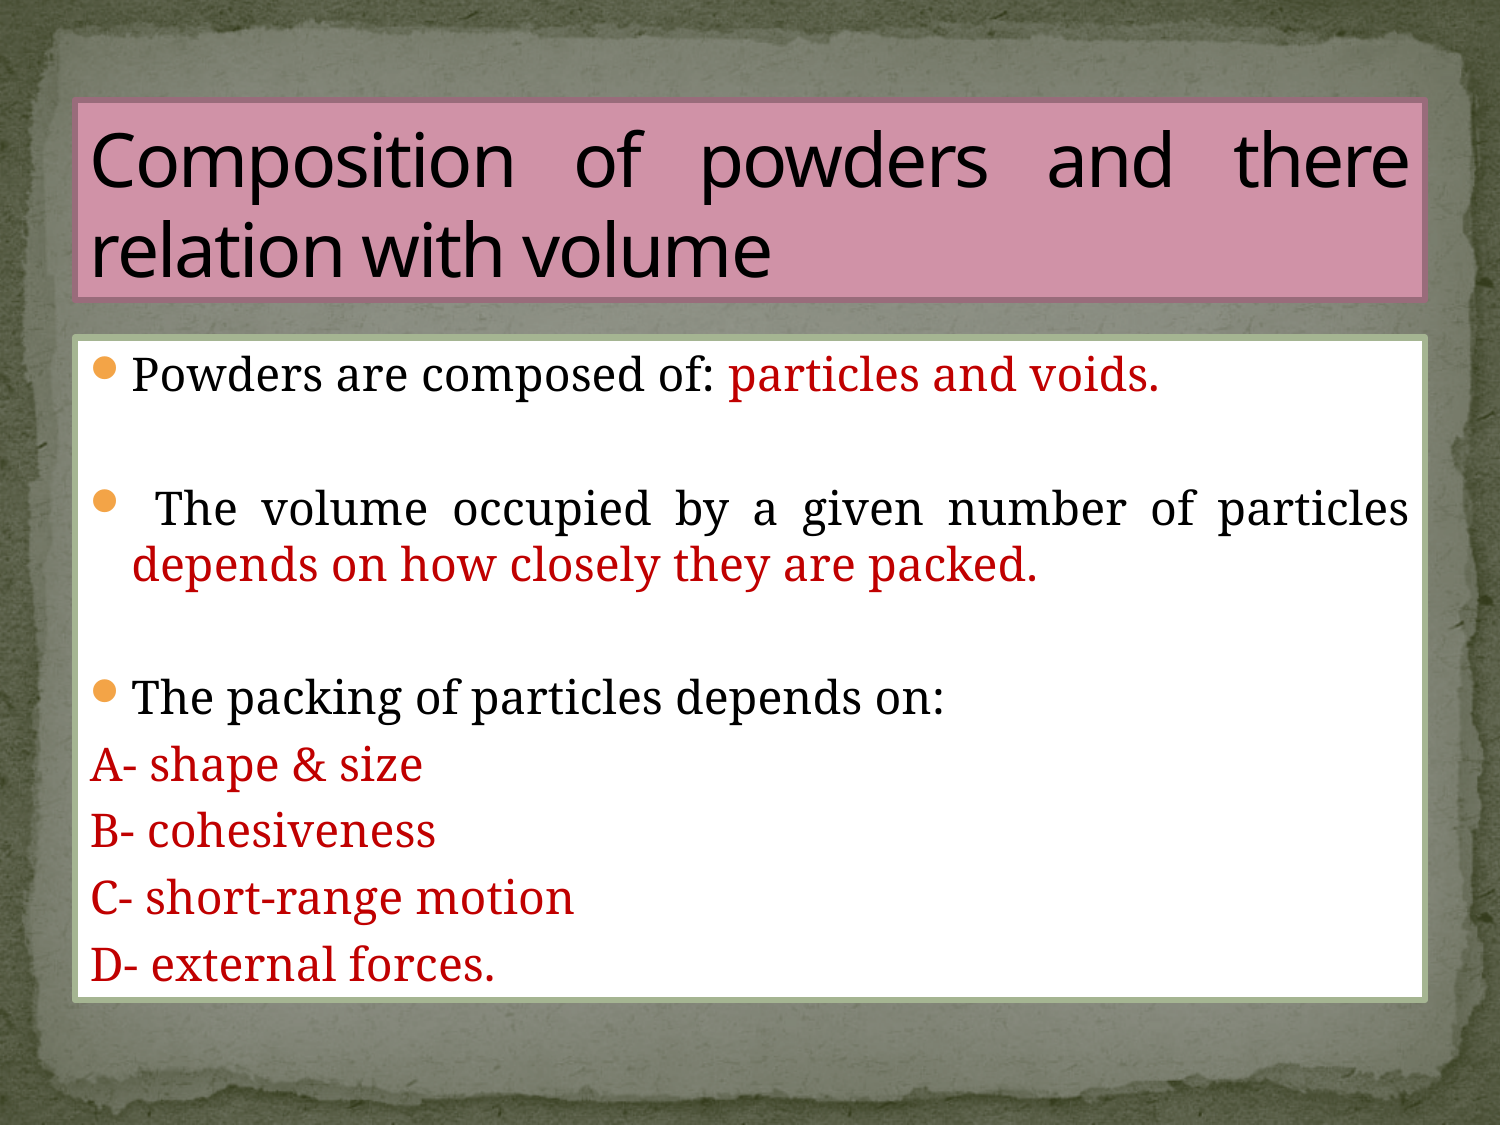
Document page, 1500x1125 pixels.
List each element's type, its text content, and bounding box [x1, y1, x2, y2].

title Composition of powders and there relation with volume [72, 97, 1428, 303]
list Powders are composed of: particles and voids. The volume occupied by a given number of particles depends on how closely they are packed. The packing of particles depends on: A- shape & size B- cohesiveness C- short-range motion D- external forces. [72, 334, 1428, 1003]
